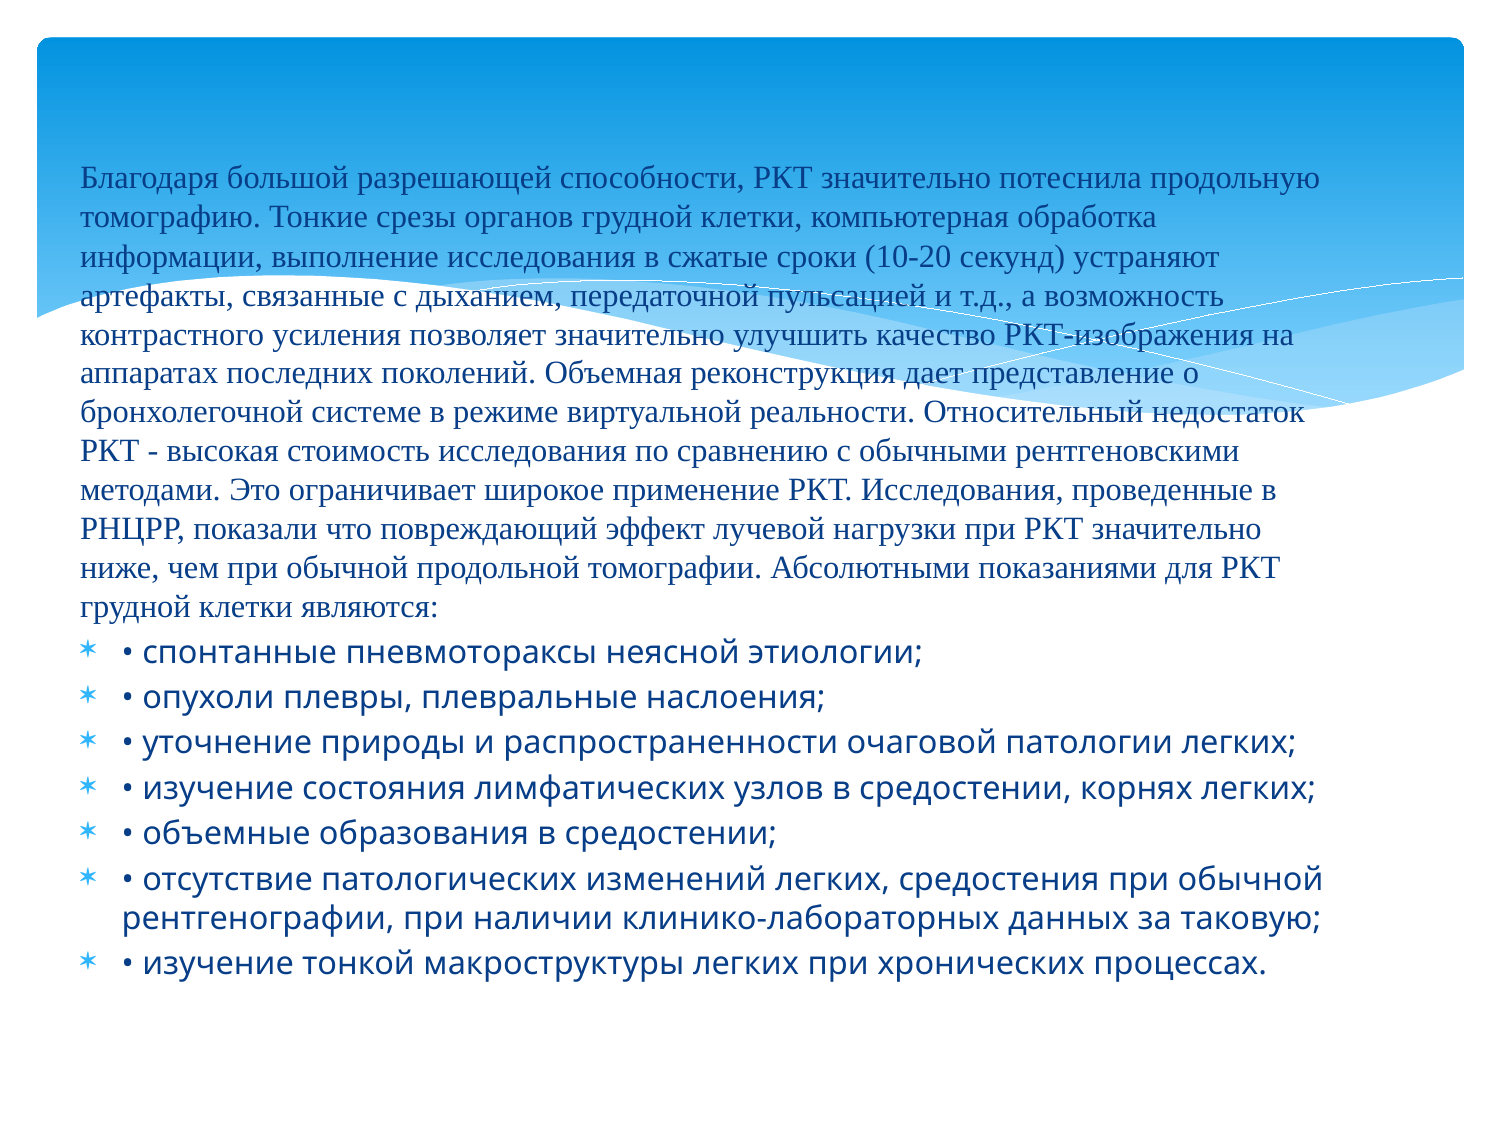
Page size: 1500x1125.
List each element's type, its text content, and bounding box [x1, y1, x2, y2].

list Благодаря большой разрешающей способности, РКТ значительно потеснила продольную томографию. Тонкие срезы органов грудной клетки, компьютерная обработка информации, выполнение исследования в сжатые сроки (10-20 секунд) устраняют артефакты, связанные с дыханием, передаточной пульсацией и т.д., а возможность контрастного усиления позволяет значительно улучшить качество РКТ-изображения на аппаратах последних поколений. Объемная реконструкция дает представление о бронхолегочной системе в режиме виртуальной реальности. Относительный недостаток РКТ - высокая стоимость исследования по сравнению с обычными рентгеновскими методами. Это ограничивает широкое применение РКТ. Исследования, проведенные в РНЦРР, показали что повреждающий эффект лучевой нагрузки при РКТ значительно ниже, чем при обычной продольной томографии. Абсолютными показаниями для РКТ грудной клетки являются: • спонтанные пневмотораксы неясной этиологии; • опухоли плевры, плевральные наслоения; • уточнение природы и распространенности очаговой патологии легких; • изучение состояния лимфатических узлов в средостении, корнях легких; • объемные образования в средостении; • отсутствие патологических изменений легких, средостения при обычной рентгенографии, при наличии клинико-лабораторных данных за таковую; • изучение тонкой макроструктуры легких при хронических процессах. [64, 149, 1359, 1005]
